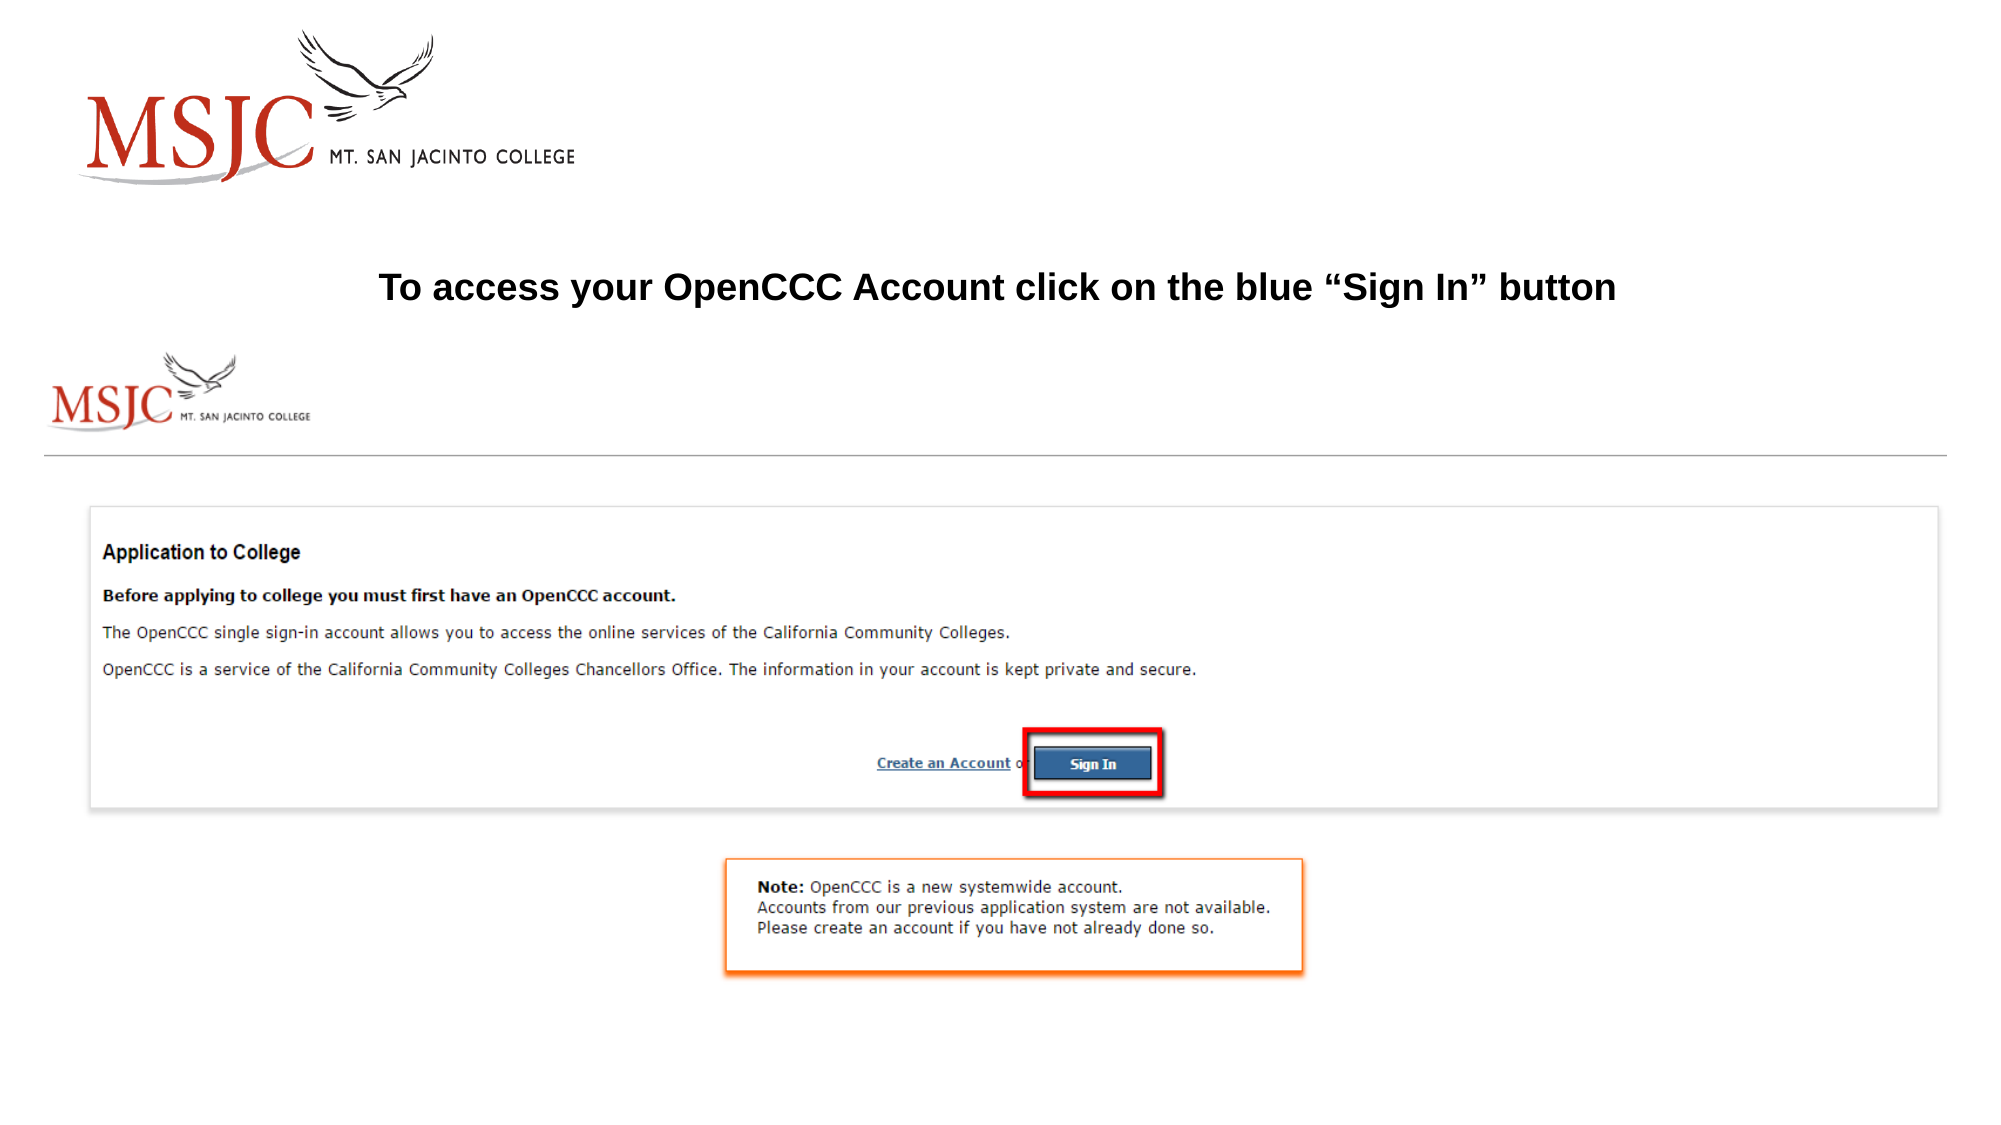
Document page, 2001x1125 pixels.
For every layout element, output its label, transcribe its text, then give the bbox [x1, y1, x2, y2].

picture [44, 338, 1947, 987]
picture [77, 29, 576, 185]
title To access your OpenCCC Account click on the blue “Sign In” button [77, 259, 1919, 338]
